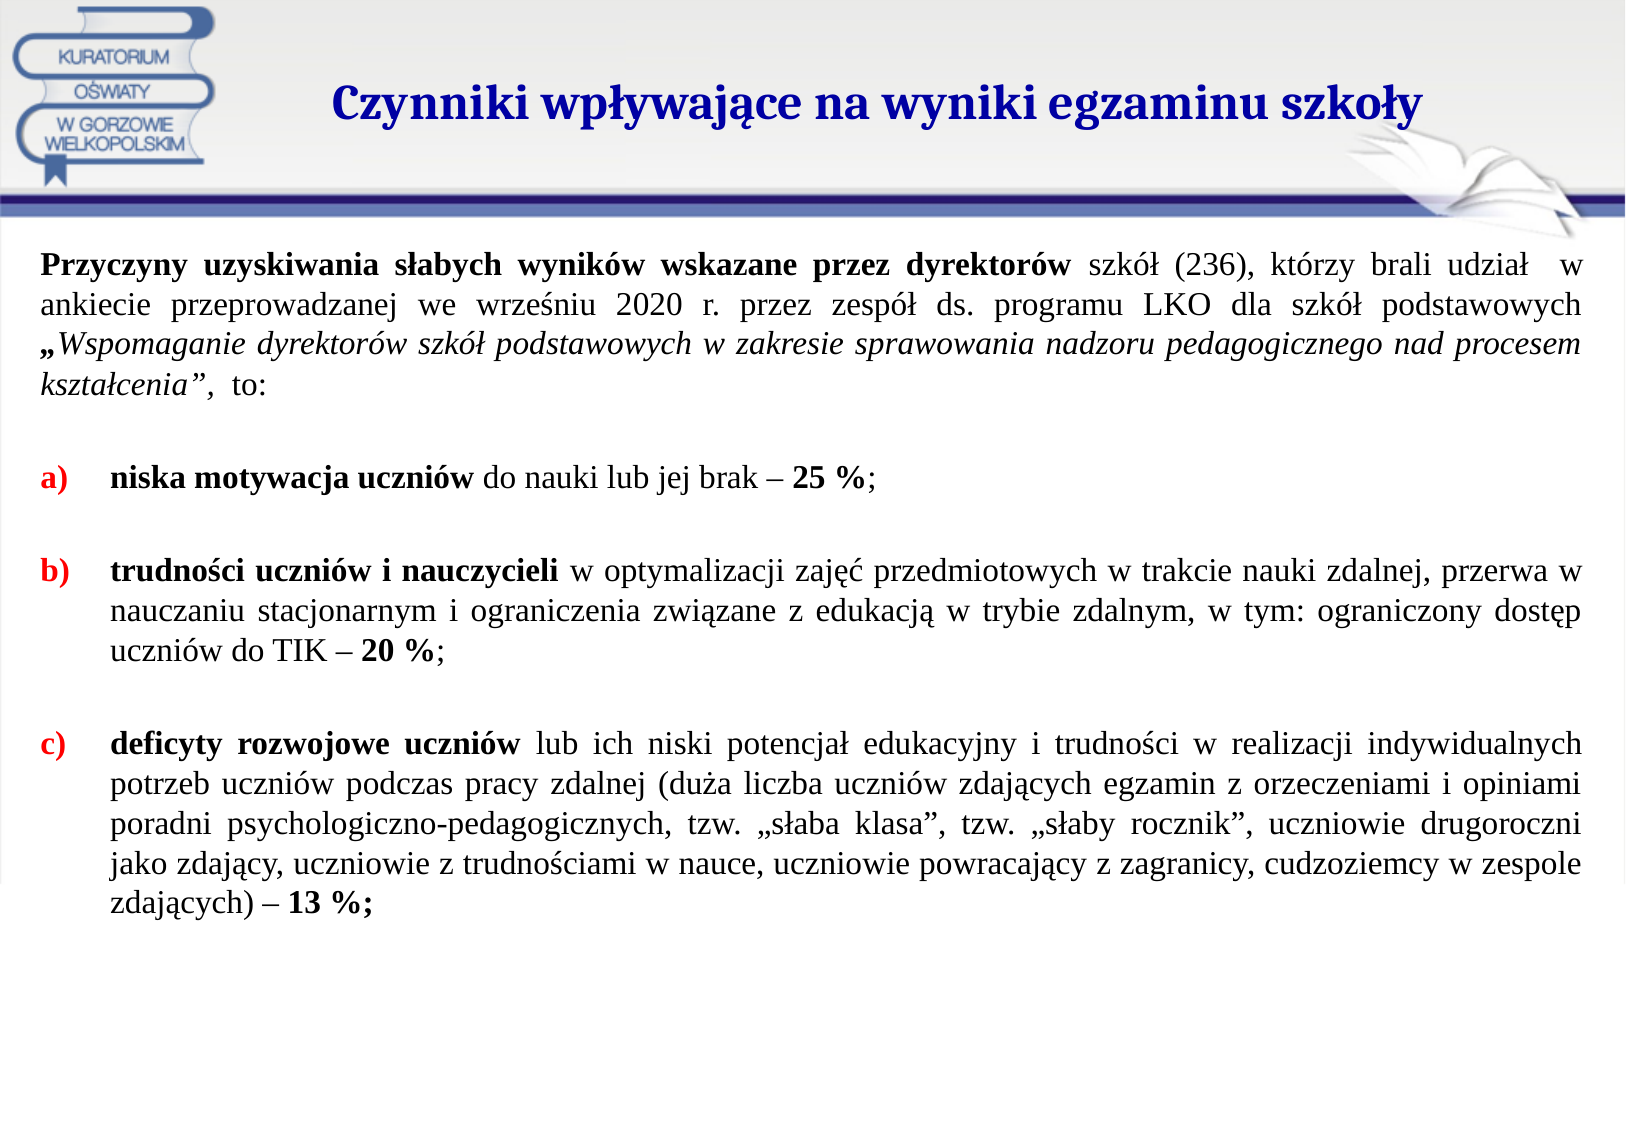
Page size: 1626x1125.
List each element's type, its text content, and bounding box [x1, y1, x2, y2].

picture [0, 0, 1626, 1125]
title Czynniki wpływające na wyniki egzaminu szkoły [317, 23, 1600, 176]
list Przyczyny uzyskiwania słabych wyników wskazane przez dyrektorów szkół (236), którzy brali udział w ankiecie przeprowadzanej we wrześniu 2020 r. przez zespół ds. programu LKO dla szkół podstawowych „Wspomaganie dyrektorów szkół podstawowych w zakresie sprawowania nadzoru pedagogicznego nad procesem kształcenia”, to: niska motywacja uczniów do nauki lub jej brak – 25 %; trudności uczniów i nauczycieli w optymalizacji zajęć przedmiotowych w trakcie nauki zdalnej, przerwa w nauczaniu stacjonarnym i ograniczenia związane z edukacją w trybie zdalnym, w tym: ograniczony dostęp uczniów do TIK – 20 %; deficyty rozwojowe uczniów lub ich niski potencjał edukacyjny i trudności w realizacji indywidualnych potrzeb uczniów podczas pracy zdalnej (duża liczba uczniów zdających egzamin z orzeczeniami i opiniami poradni psychologiczno-pedagogicznych, tzw. „słaba klasa”, tzw. „słaby rocznik”, uczniowie drugoroczni jako zdający, uczniowie z trudnościami w nauce, uczniowie powracający z zagranicy, cudzoziemcy w zespole zdających) – 13 %; [25, 234, 1600, 938]
